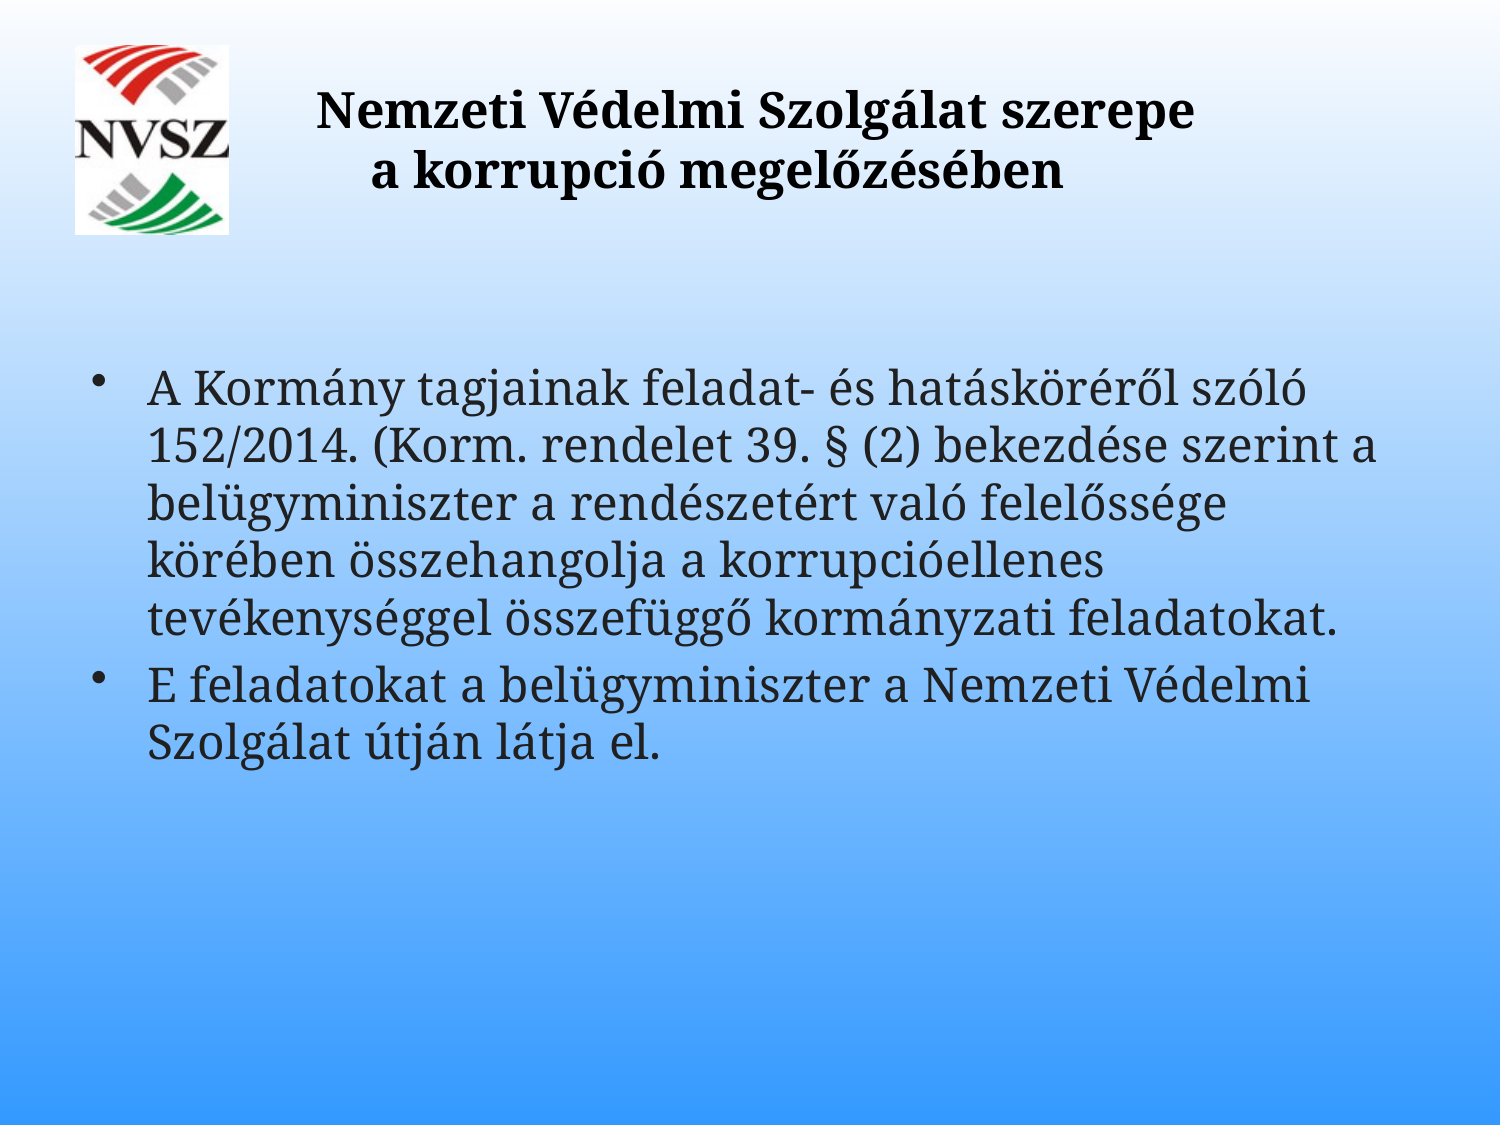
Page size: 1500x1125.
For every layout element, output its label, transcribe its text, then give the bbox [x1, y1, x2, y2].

picture [74, 45, 229, 235]
title Nemzeti Védelmi Szolgálat szerepe a korrupció megelőzésében [228, 44, 1426, 233]
list A Kormány tagjainak feladat- és hatásköréről szóló 152/2014. (Korm. rendelet 39. § (2) bekezdése szerint a belügyminiszter a rendészetért való felelőssége körében összehangolja a korrupcióellenes tevékenységgel összefüggő kormányzati feladatokat. E feladatokat a belügyminiszter a Nemzeti Védelmi Szolgálat útján látja el. [75, 349, 1426, 1093]
